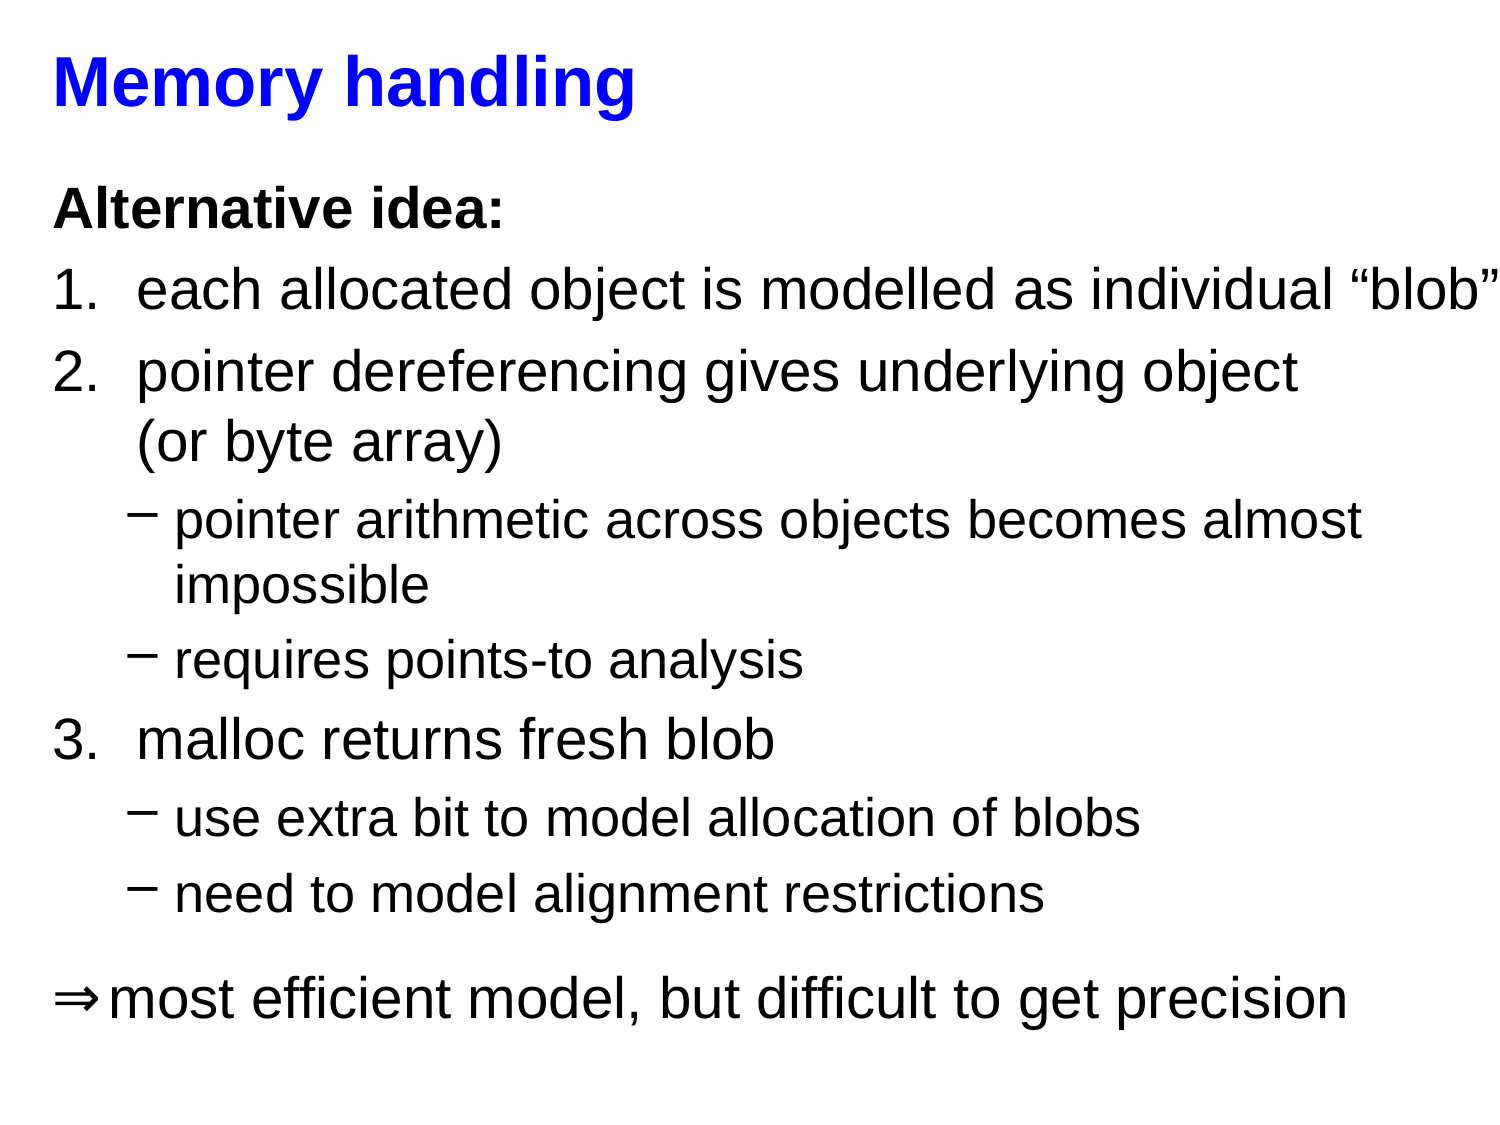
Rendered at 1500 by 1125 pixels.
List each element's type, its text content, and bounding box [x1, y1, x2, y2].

title Memory handling [37, 19, 1476, 138]
list Alternative idea: each allocated object is modelled as individual “blob” pointer dereferencing gives underlying object (or byte array) pointer arithmetic across objects becomes almost impossible requires points-to analysis malloc returns fresh blob use extra bit to model allocation of blobs need to model alignment restrictions most efficient model, but difficult to get precision [37, 162, 1500, 1051]
